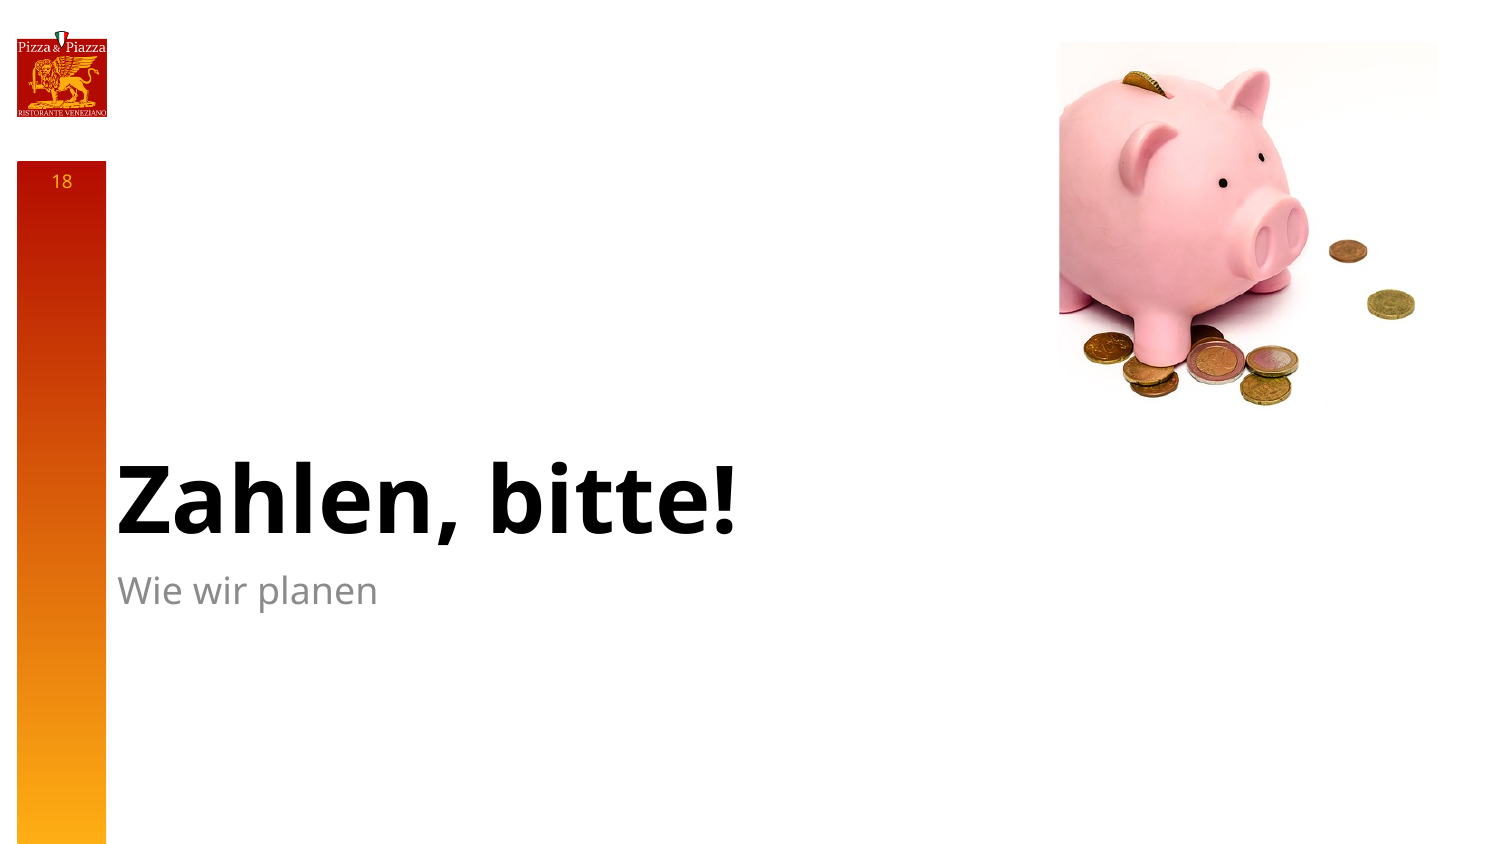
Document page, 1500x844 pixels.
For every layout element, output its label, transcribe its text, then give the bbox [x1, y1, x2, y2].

picture [1059, 42, 1438, 421]
picture [17, 31, 107, 117]
list Wie wir planen [107, 564, 1397, 750]
slide_number 17 [17, 161, 107, 844]
title Zahlen, bitte! [107, 210, 1397, 562]
